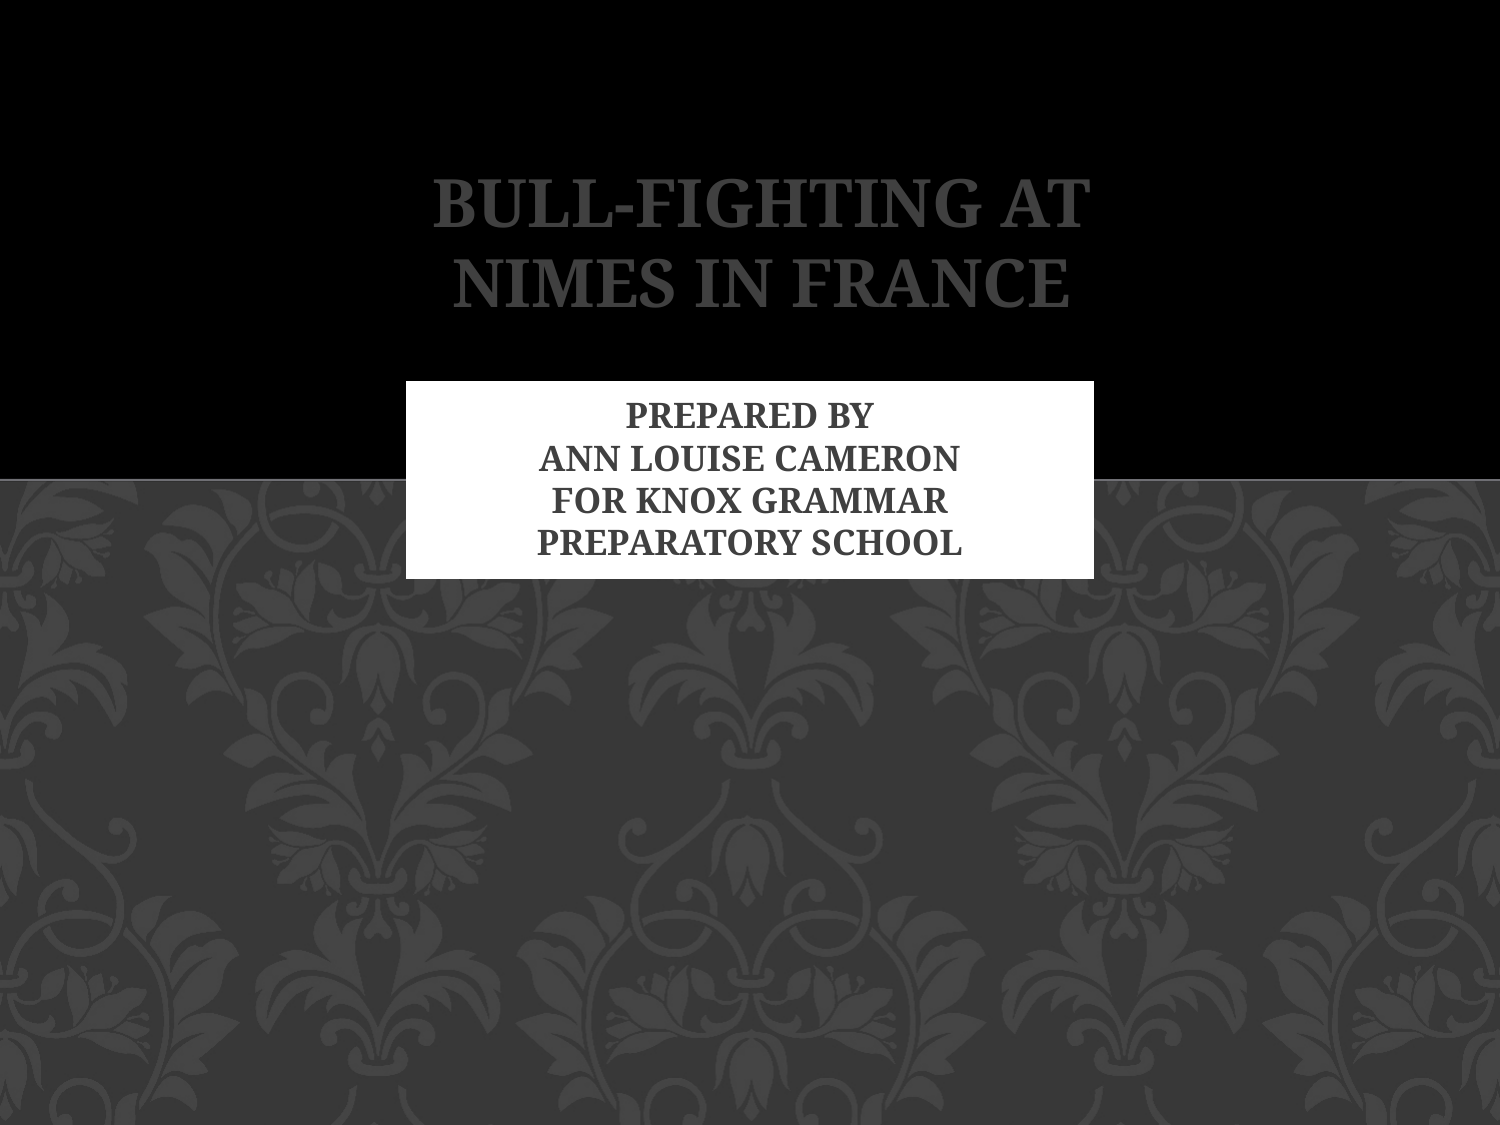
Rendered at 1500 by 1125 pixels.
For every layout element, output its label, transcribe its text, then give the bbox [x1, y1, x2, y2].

title PREPARED BY Ann Louise Cameron for KNOX Grammar preparatory school [401, 379, 1099, 569]
subtitle Bull-fighting At nimes in france [301, 160, 1223, 386]
